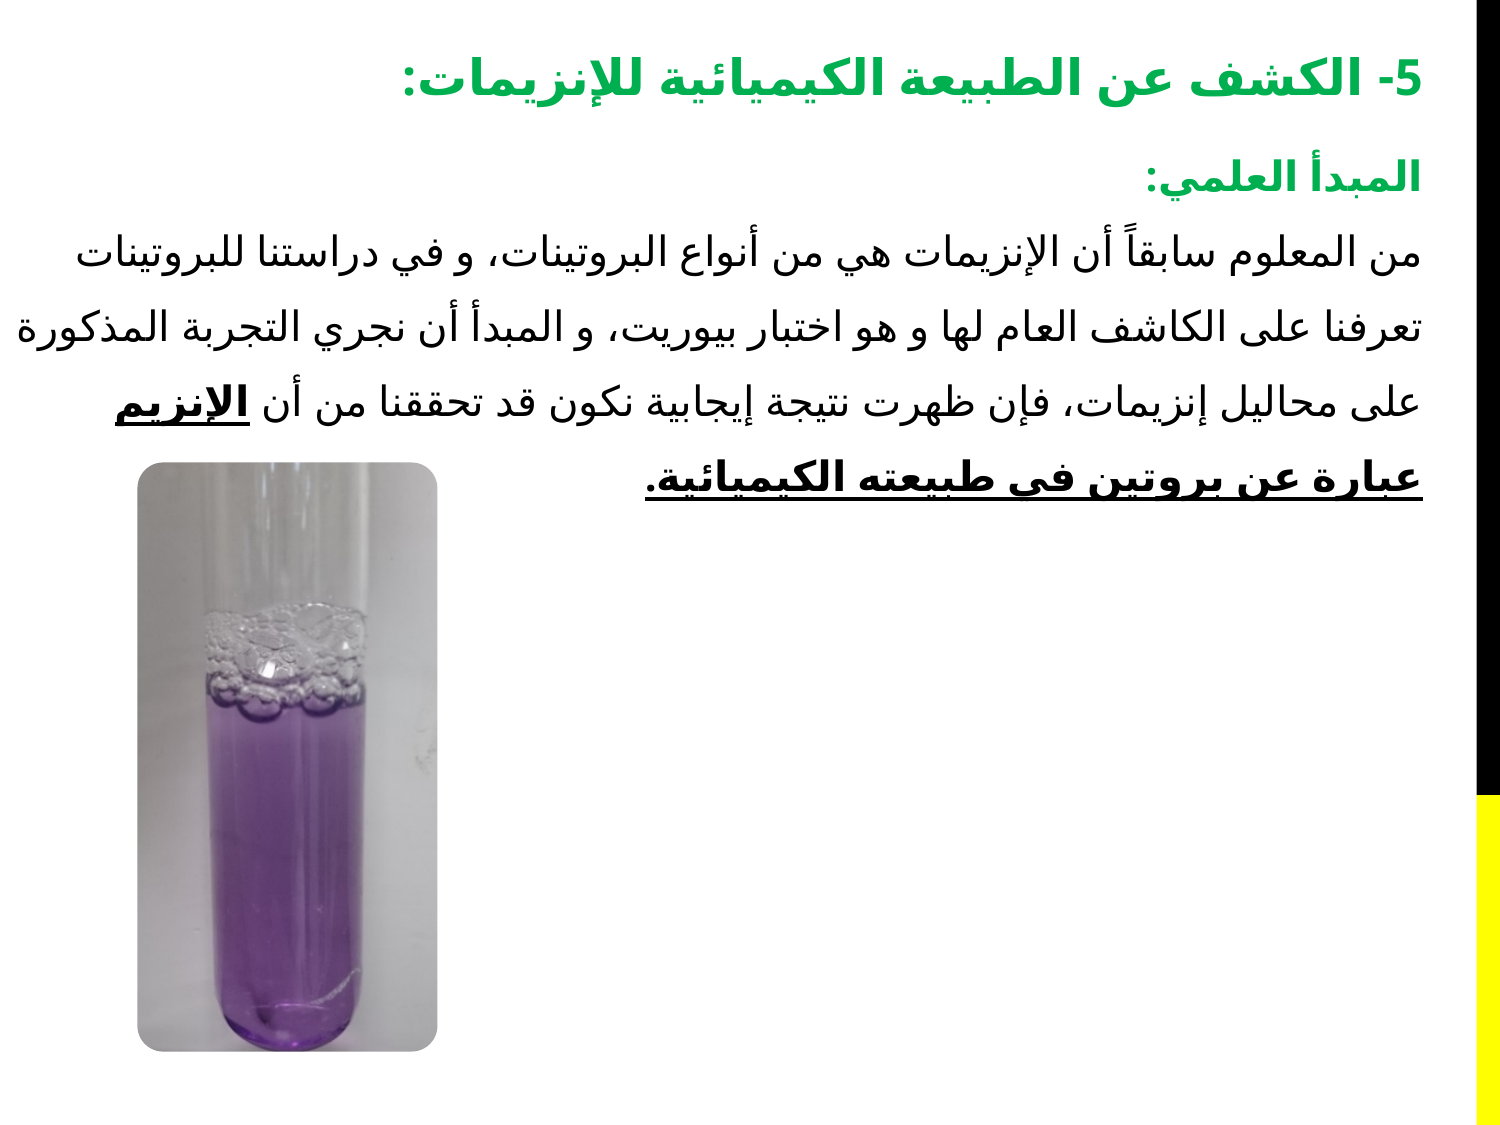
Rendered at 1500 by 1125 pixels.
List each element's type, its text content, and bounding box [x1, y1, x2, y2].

text_box 5- الكشف عن الطبيعة الكيميائية للإنزيمات: المبدأ العلمي: من المعلوم سابقاً أن الإنزيمات هي من أنواع البروتينات، و في دراستنا للبروتينات تعرفنا على الكاشف العام لها و هو اختبار بيوريت، و المبدأ أن نجري التجربة المذكورة على محاليل إنزيمات، فإن ظهرت نتيجة إيجابية نكون قد تحققنا من أن الإنزيم عبارة عن بروتين في طبيعته الكيميائية. [0, 37, 1438, 508]
picture [136, 461, 438, 1053]
